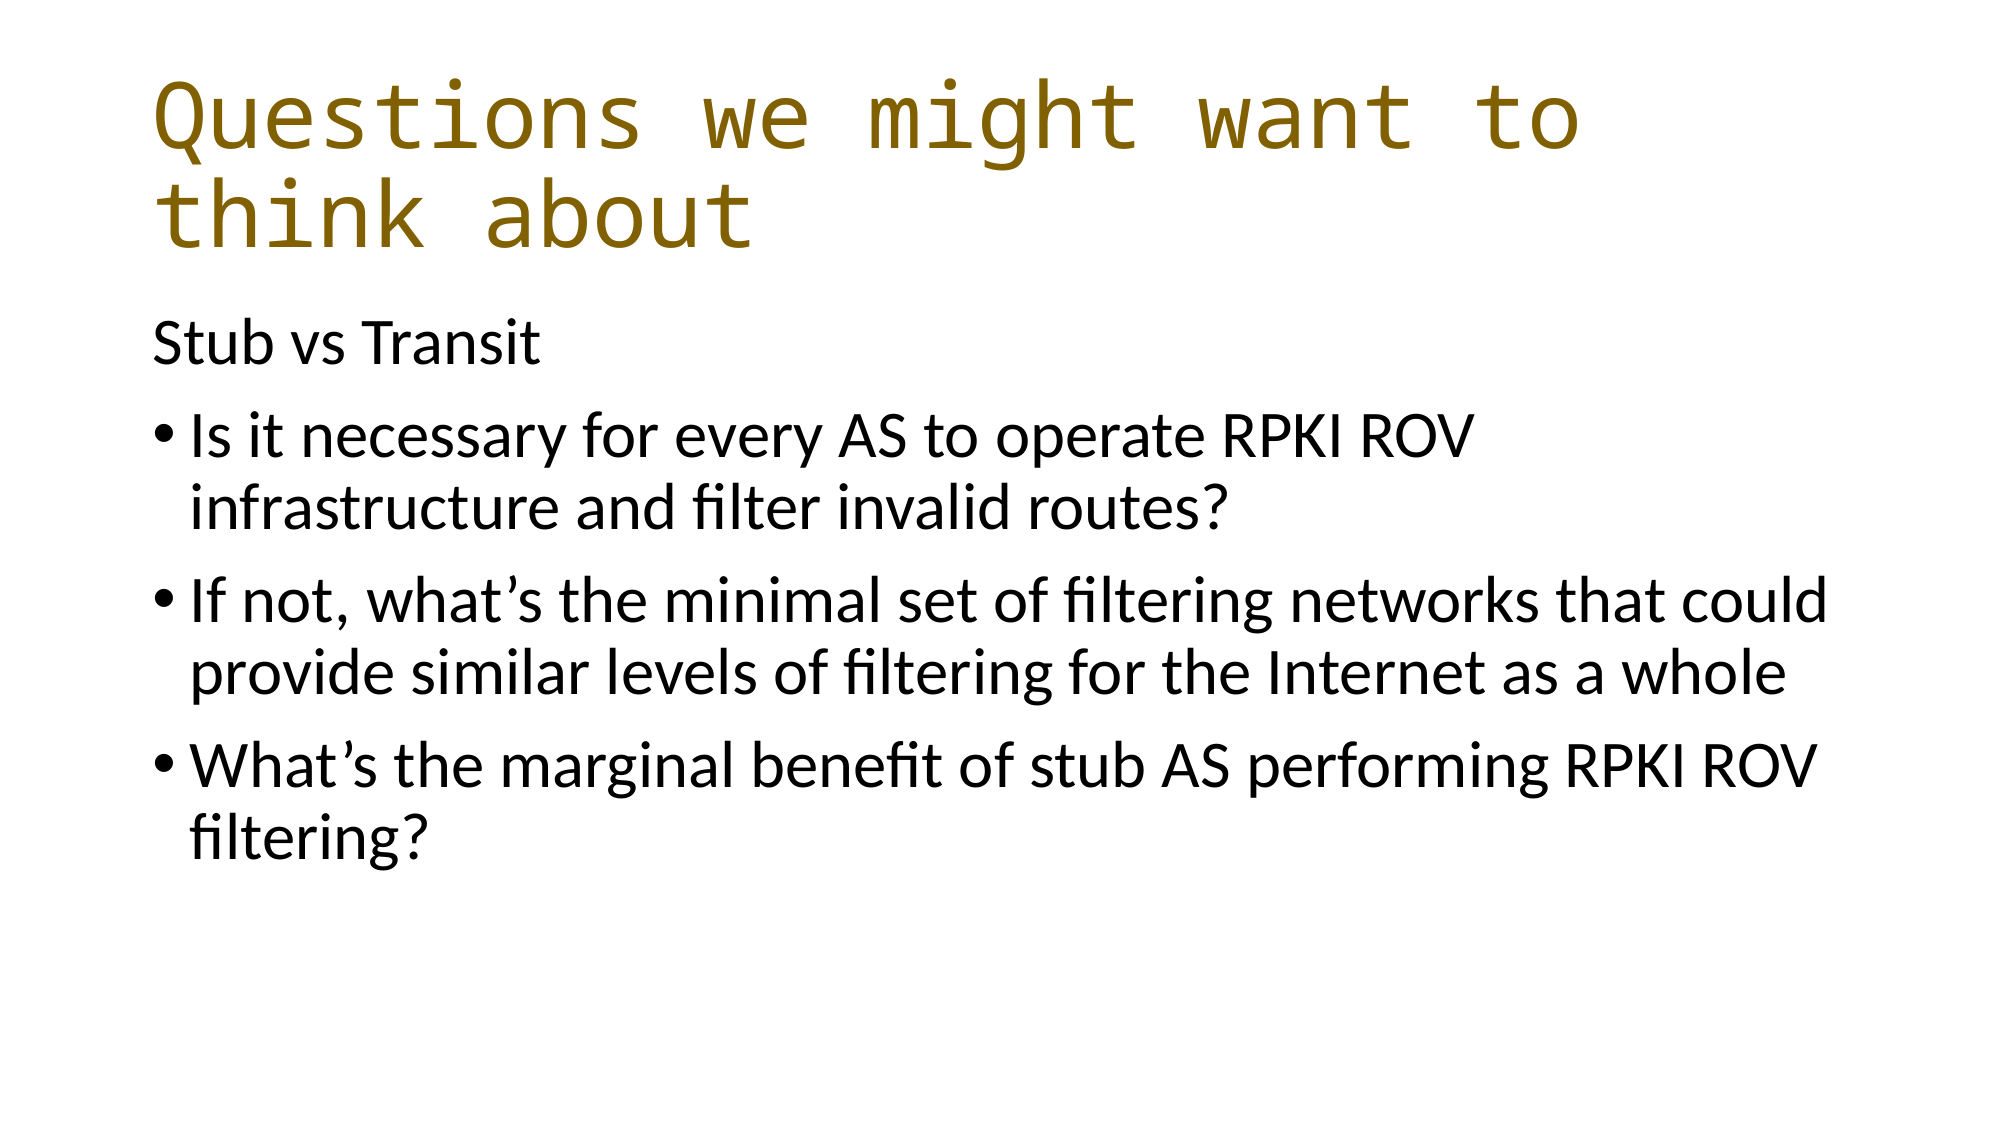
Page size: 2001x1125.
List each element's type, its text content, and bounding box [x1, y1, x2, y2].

title Questions we might want to think about [137, 59, 1863, 278]
list Stub vs Transit Is it necessary for every AS to operate RPKI ROV infrastructure and filter invalid routes? If not, what’s the minimal set of filtering networks that could provide similar levels of filtering for the Internet as a whole What’s the marginal benefit of stub AS performing RPKI ROV filtering? [137, 299, 1863, 1014]
